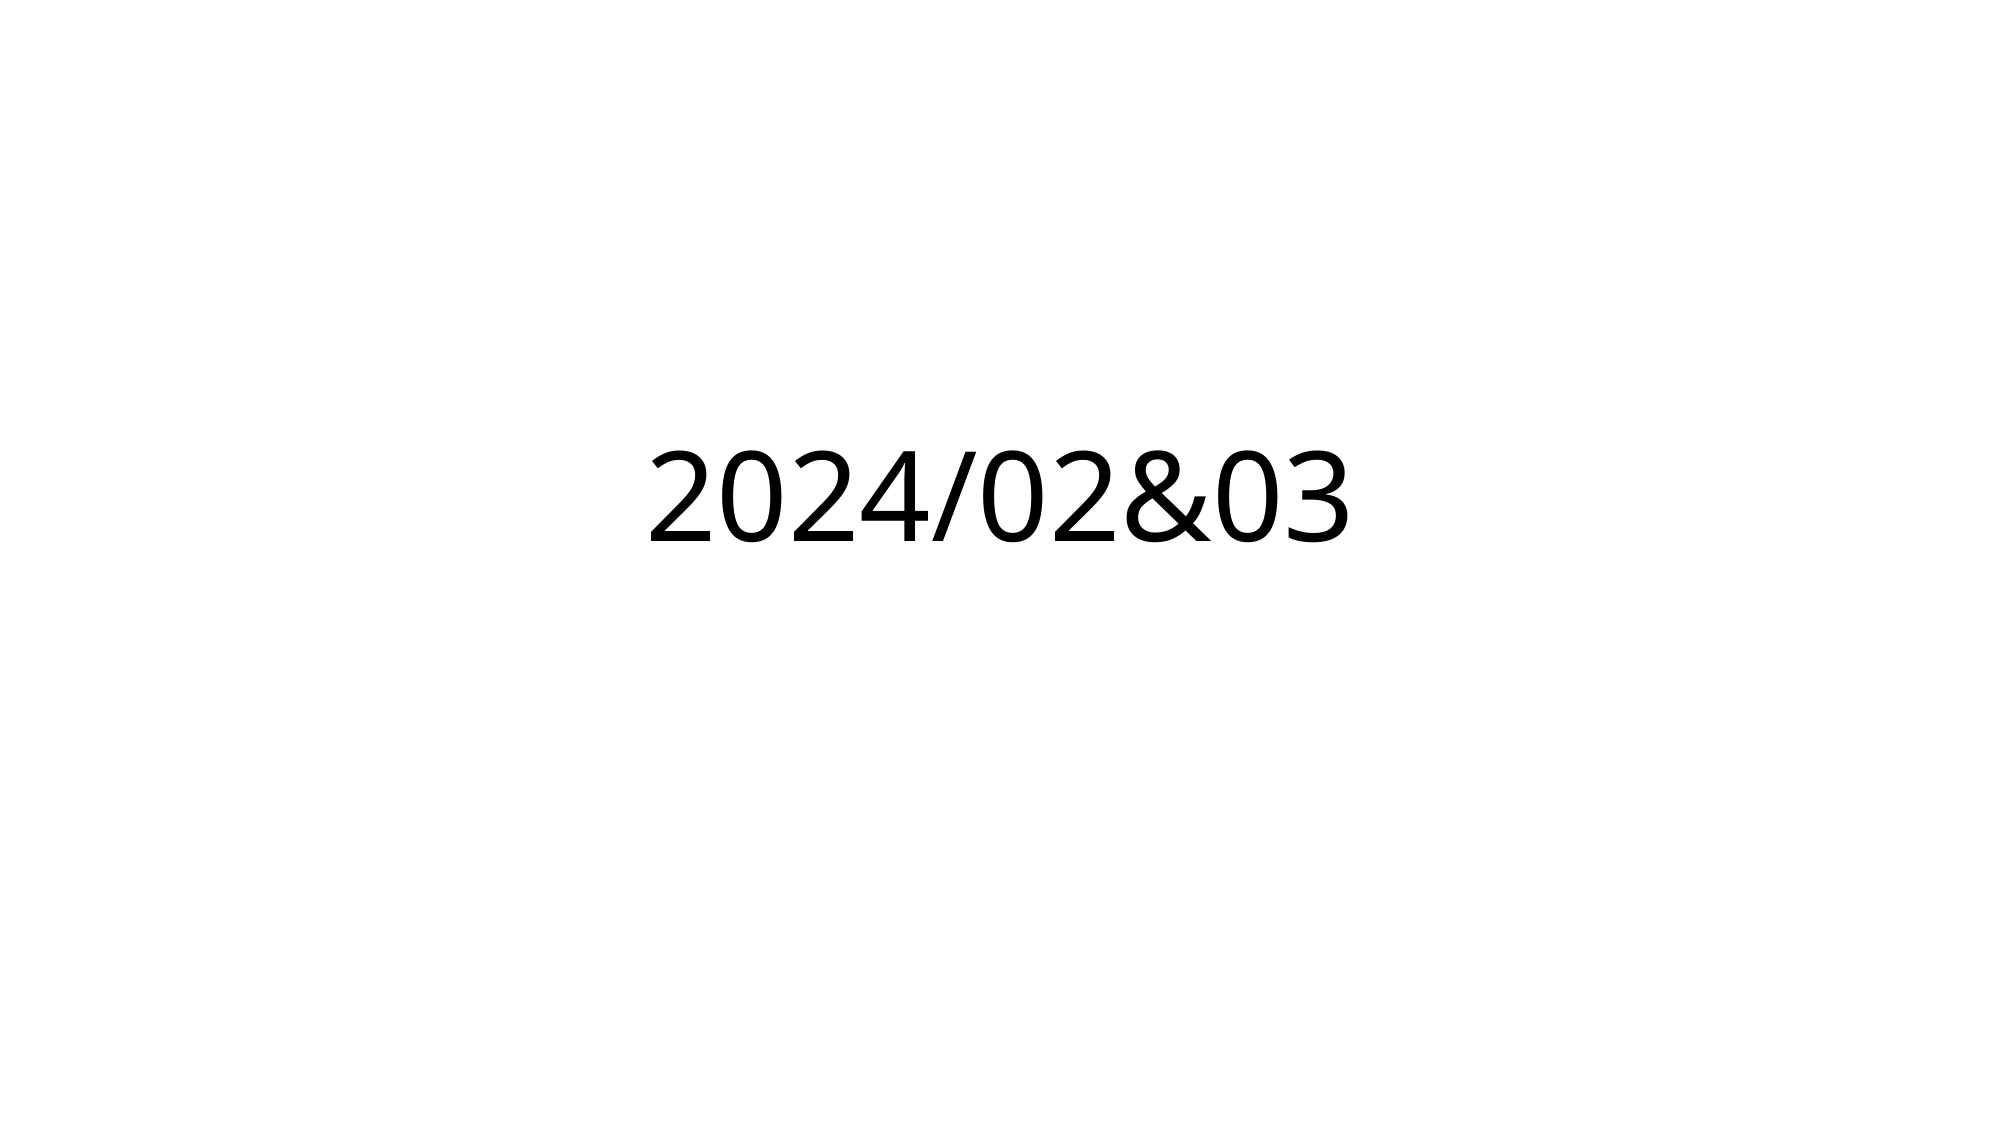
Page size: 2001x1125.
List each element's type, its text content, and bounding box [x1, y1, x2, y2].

title 2024/02&03 [249, 184, 1750, 576]
